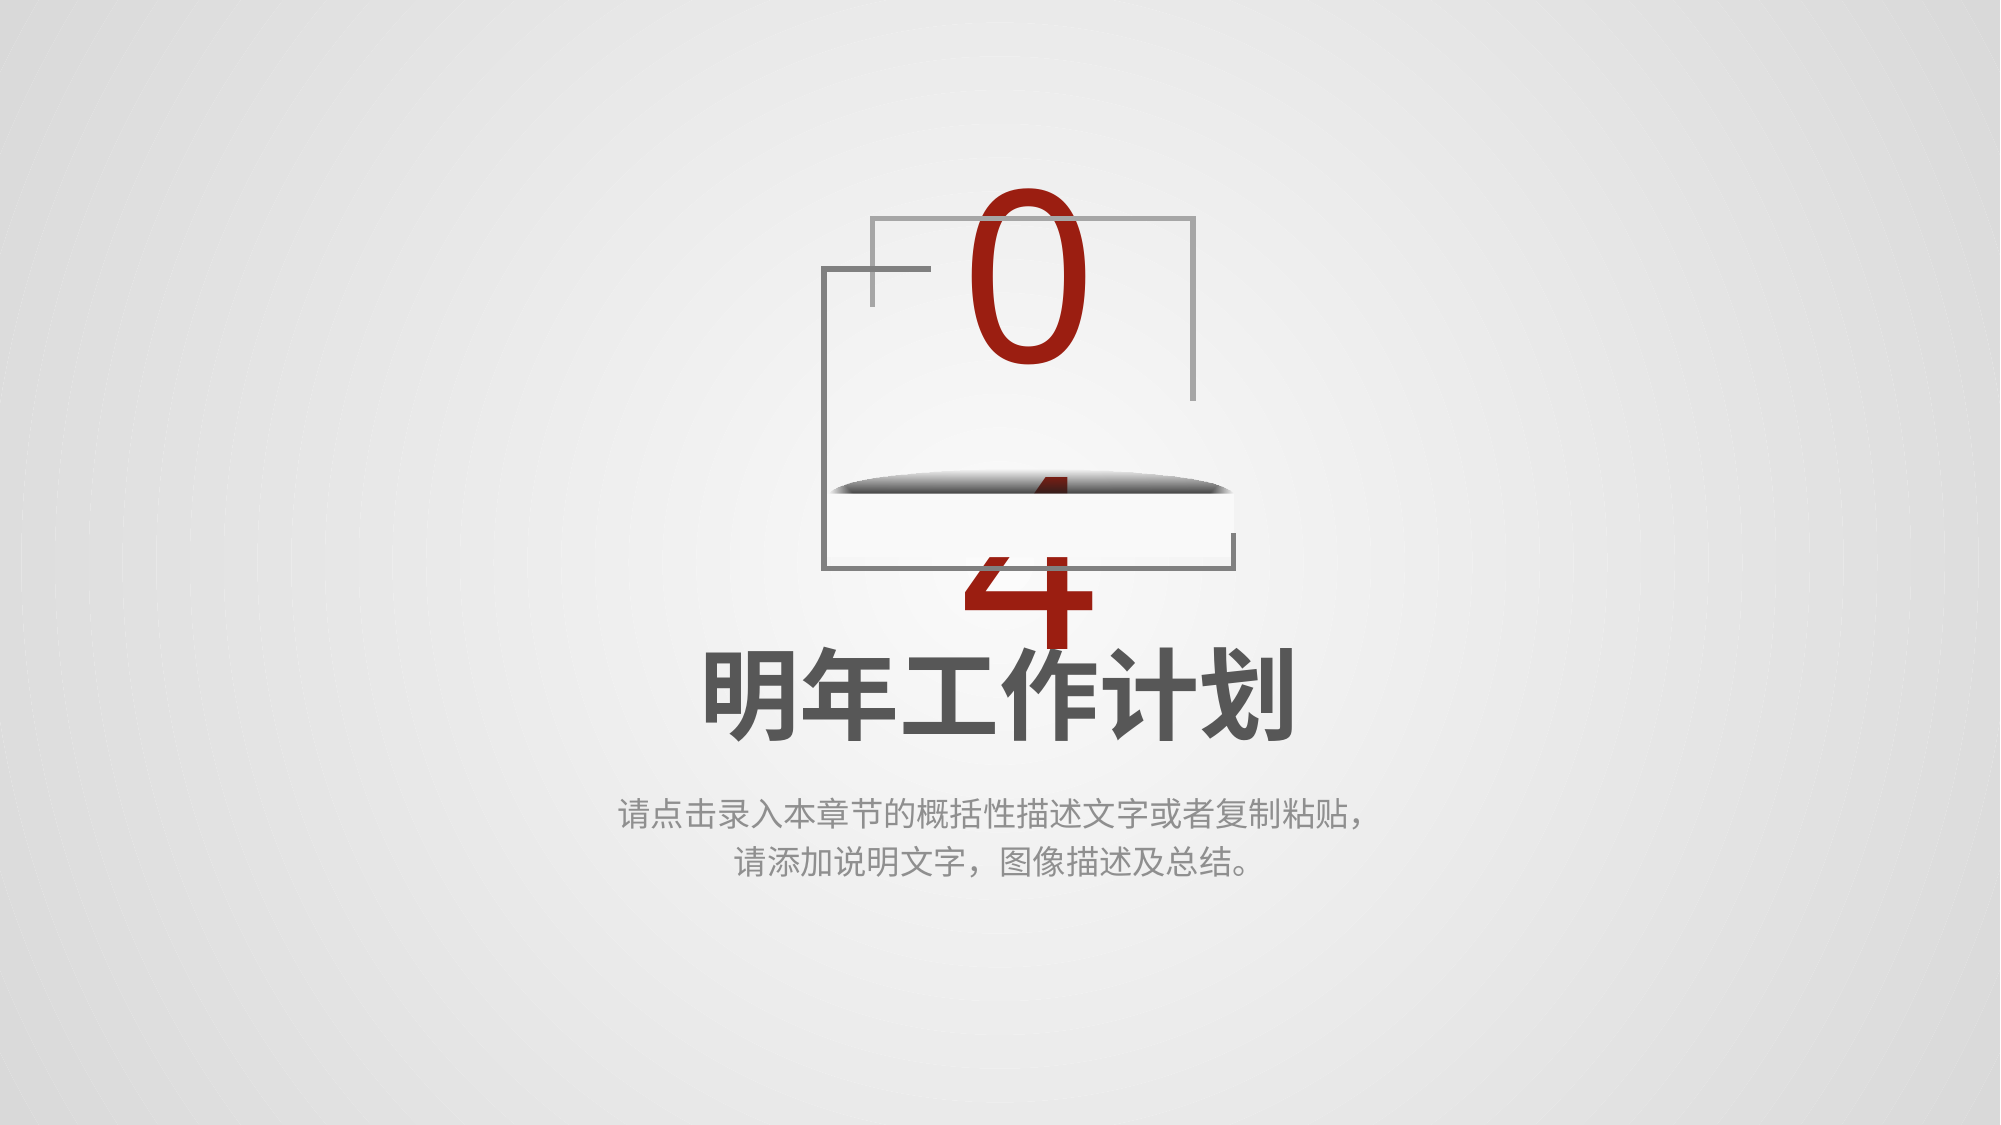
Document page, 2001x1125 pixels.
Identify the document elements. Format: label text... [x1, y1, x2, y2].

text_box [823, 257, 1234, 563]
text_box 明年工作计划 [685, 625, 1315, 760]
text_box 请点击录入本章节的概括性描述文字或者复制粘贴，请添加说明文字，图像描述及总结。 [594, 778, 1406, 889]
text_box [823, 533, 1235, 570]
text_box [871, 217, 1194, 257]
